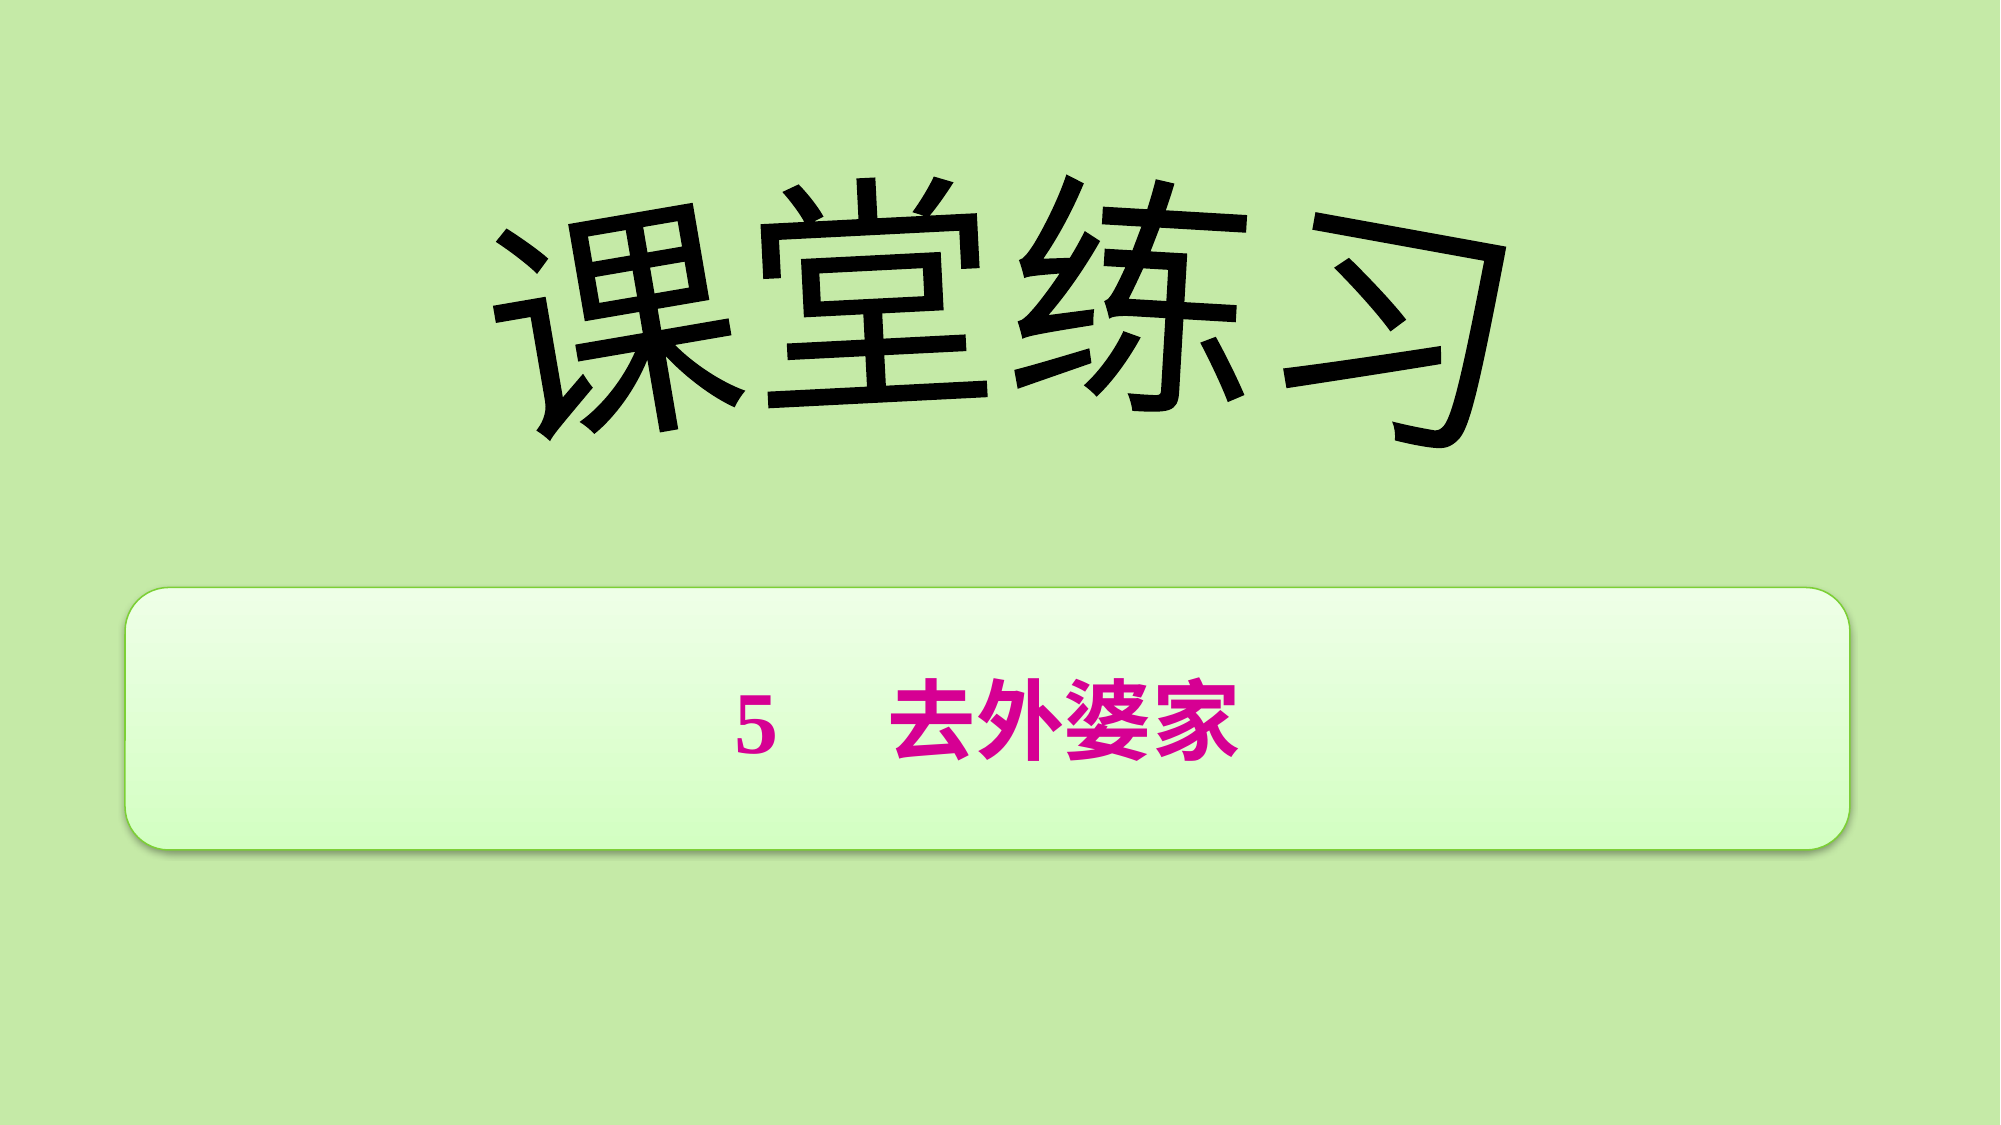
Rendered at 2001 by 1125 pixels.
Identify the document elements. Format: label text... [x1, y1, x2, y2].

text_box 5 去外婆家 [124, 586, 1851, 851]
